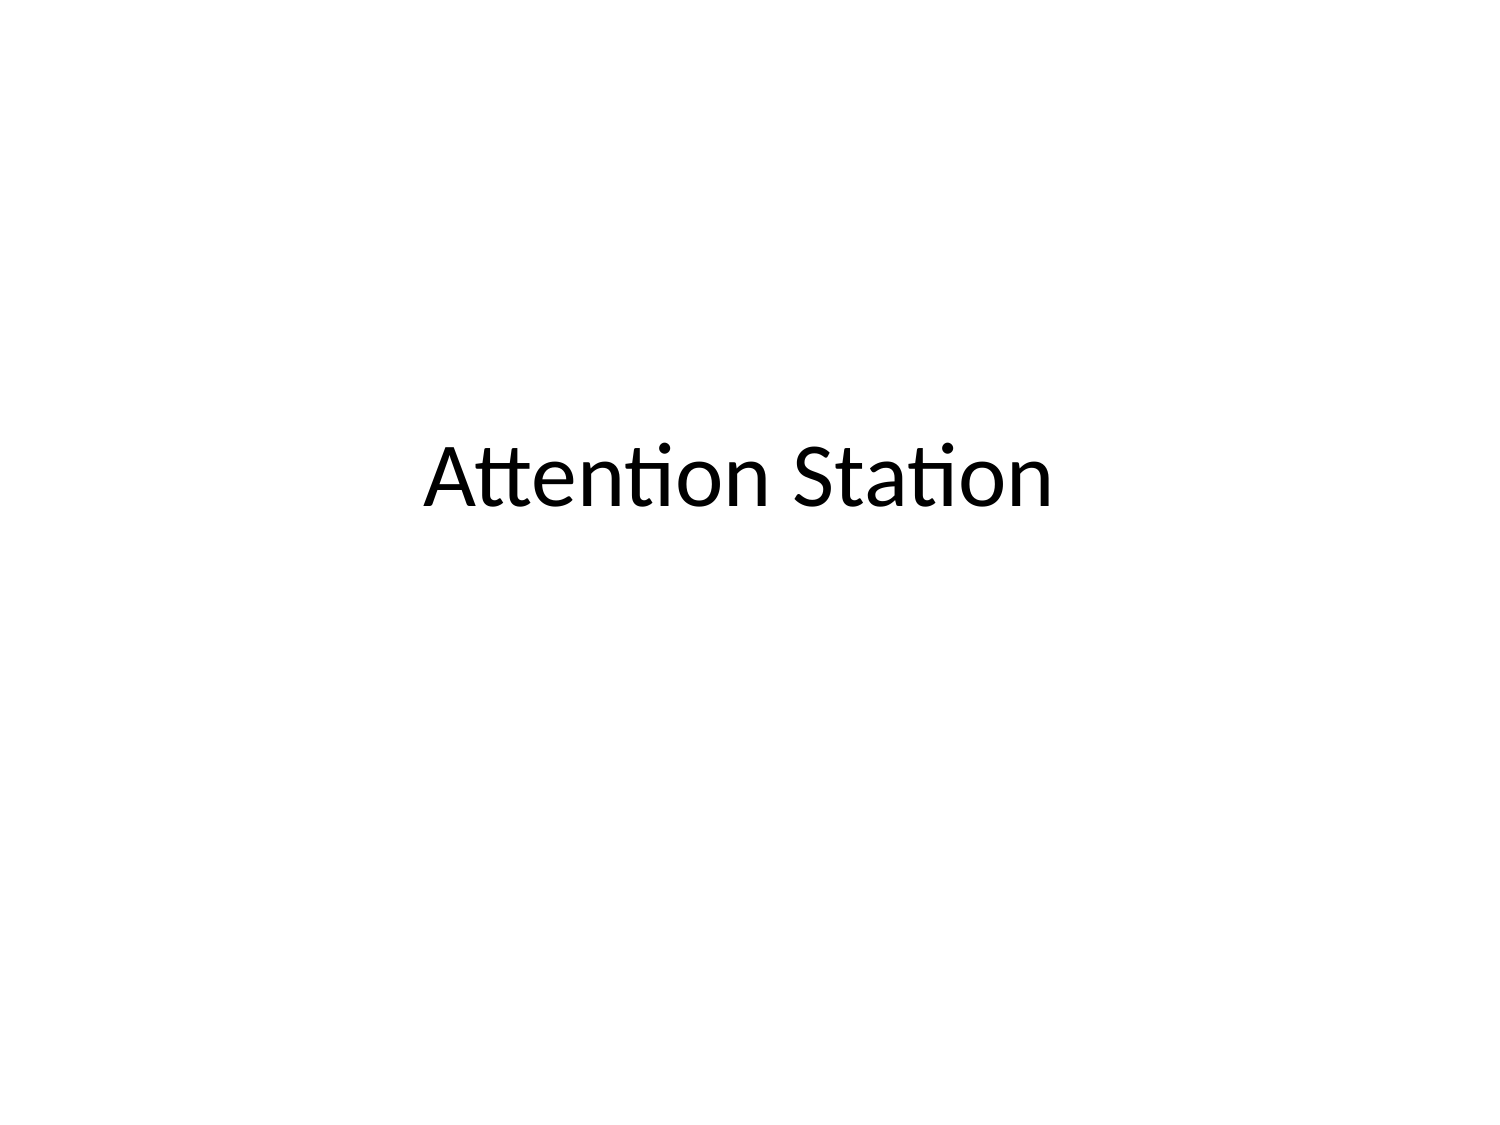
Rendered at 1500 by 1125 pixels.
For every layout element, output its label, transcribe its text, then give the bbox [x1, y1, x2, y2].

title Attention Station [112, 349, 1388, 591]
